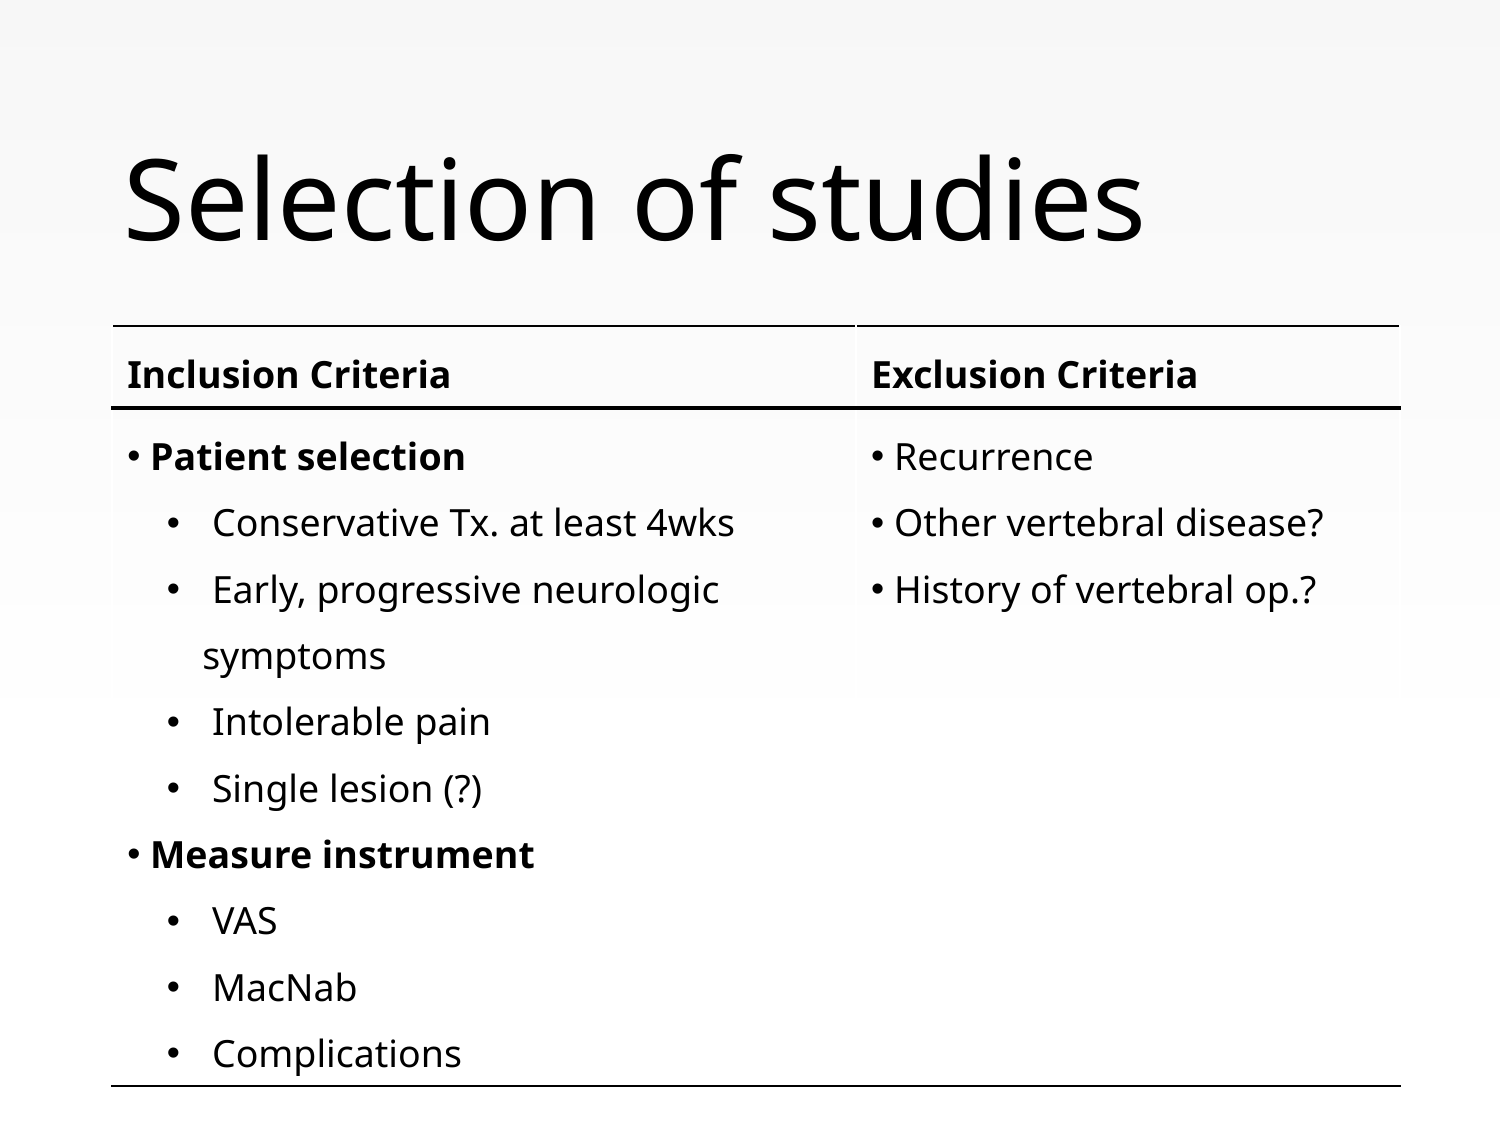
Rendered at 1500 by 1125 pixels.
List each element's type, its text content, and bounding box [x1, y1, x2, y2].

table_cell Patient selection Conservative Tx. at least 4wks Early, progressive neurologic symptoms Intolerable pain Single lesion (?) Measure instrument VAS MacNab Complications [113, 410, 855, 1085]
table_header Inclusion Criteria [113, 327, 855, 406]
table_cell Recurrence Other vertebral disease? History of vertebral op.? [857, 410, 1399, 1085]
title Selection of studies [108, 101, 1400, 290]
table_header Exclusion Criteria [857, 327, 1399, 406]
